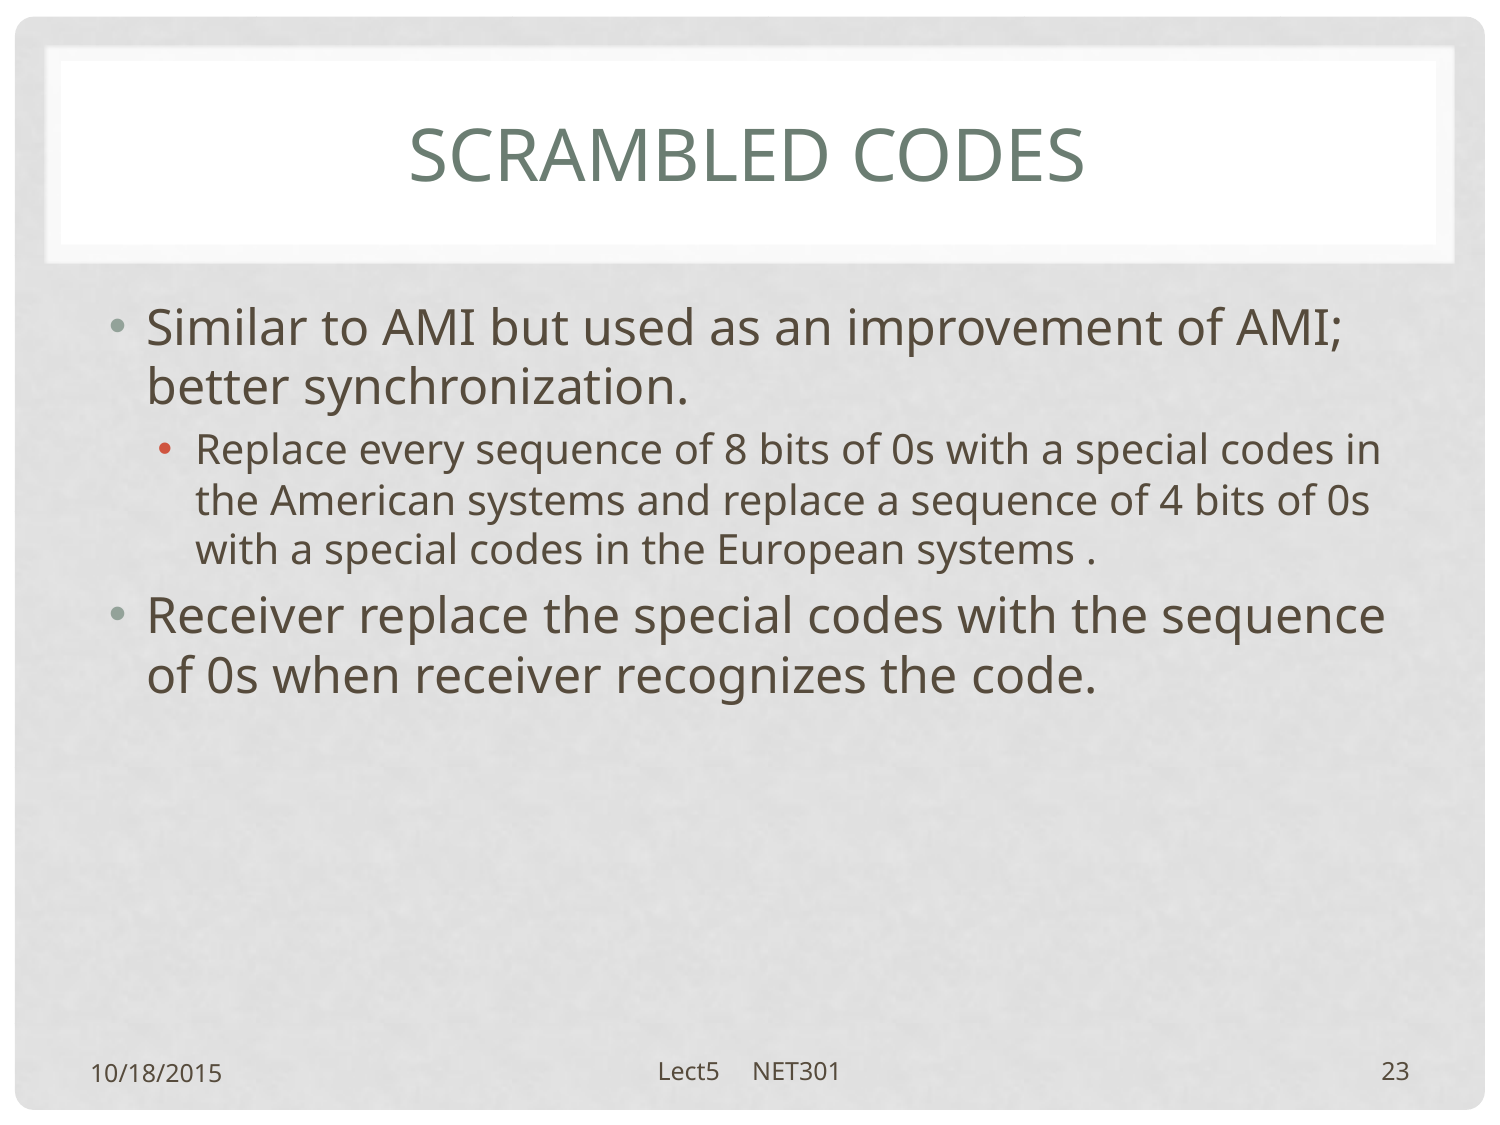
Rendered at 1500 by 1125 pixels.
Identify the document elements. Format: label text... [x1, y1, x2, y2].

slide_number 23 [1074, 1042, 1425, 1103]
list Similar to AMI but used as an improvement of AMI; better synchronization. Replace every sequence of 8 bits of 0s with a special codes in the American systems and replace a sequence of 4 bits of 0s with a special codes in the European systems . Receiver replace the special codes with the sequence of 0s when receiver recognizes the code. [75, 287, 1425, 1005]
footer Lect5 NET301 [512, 1042, 988, 1103]
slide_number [75, 1042, 425, 1103]
title Scrambled codes [69, 66, 1425, 238]
